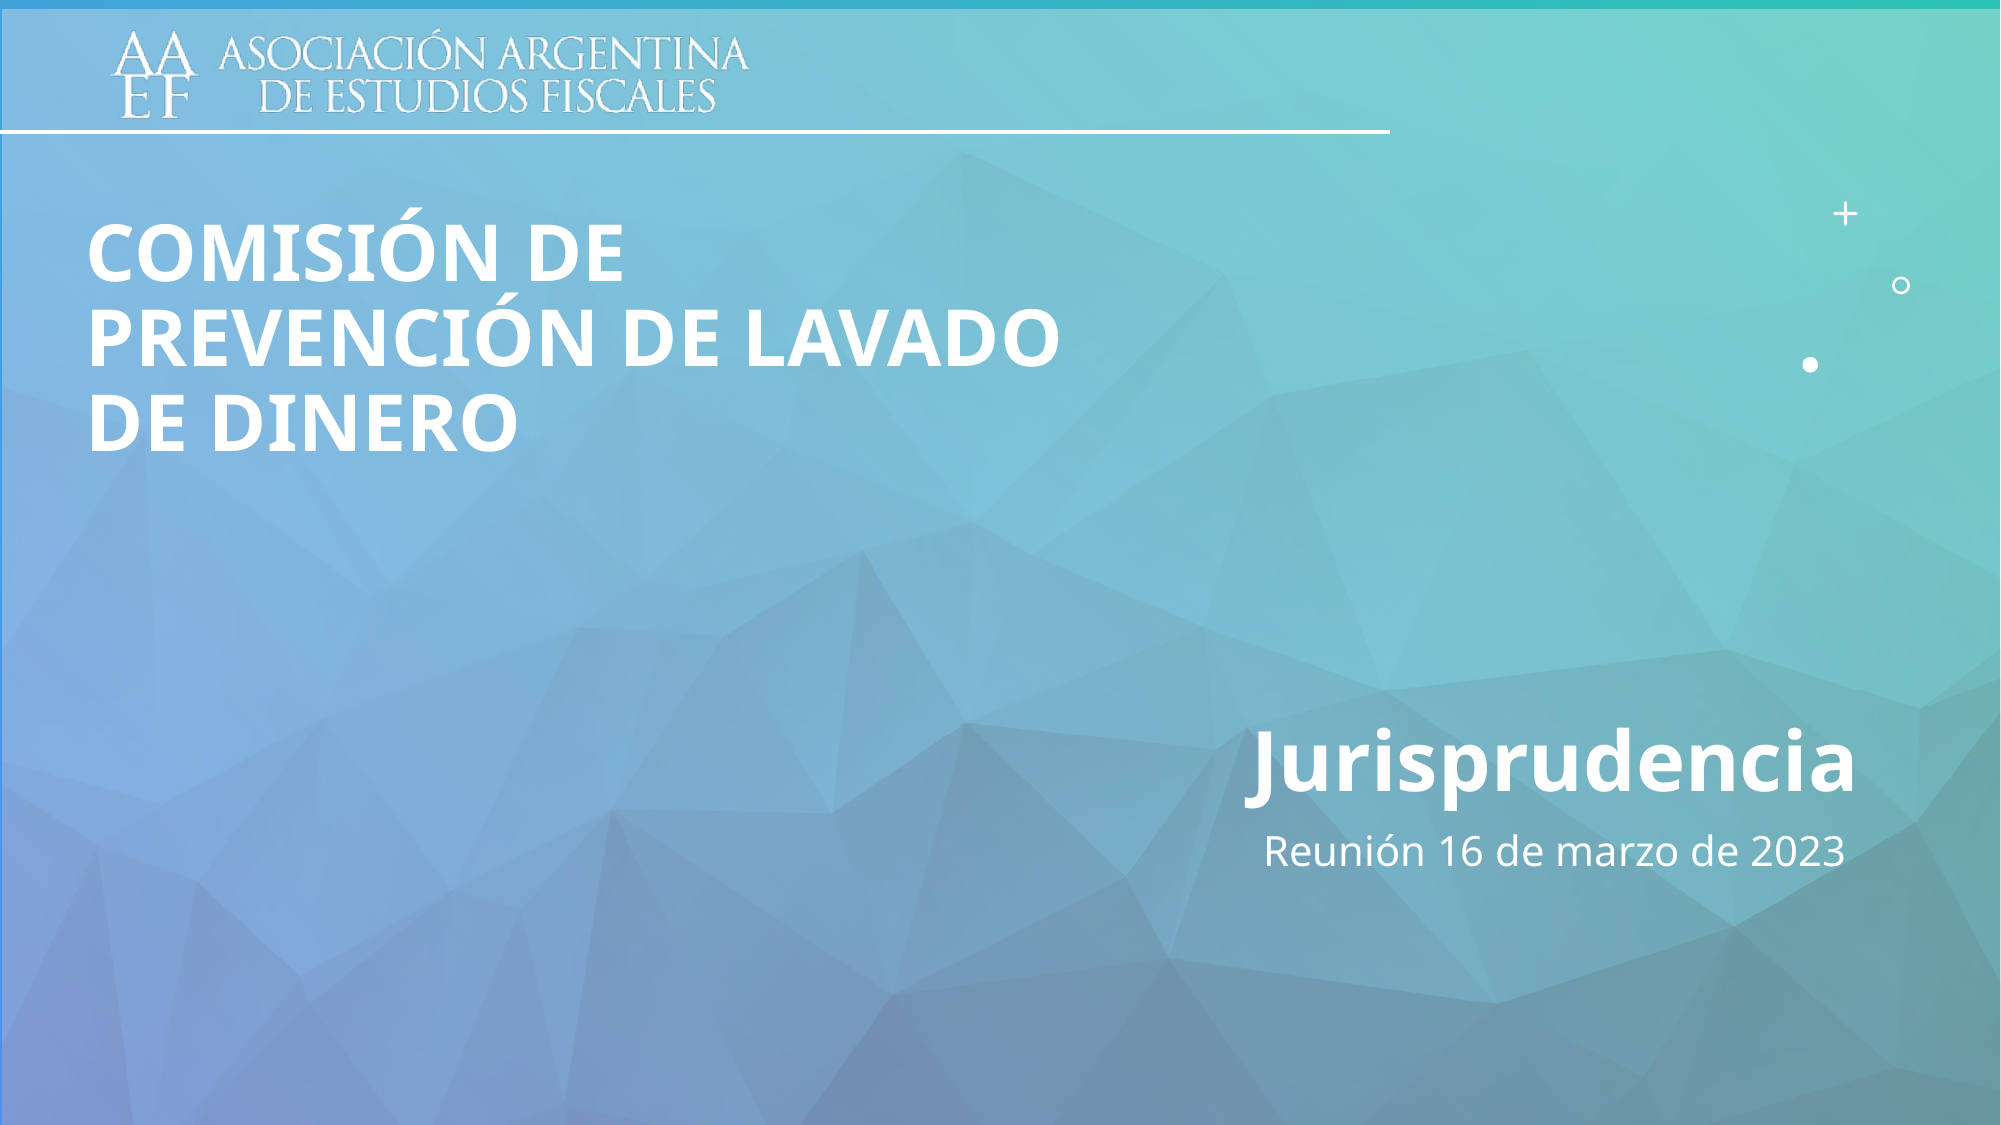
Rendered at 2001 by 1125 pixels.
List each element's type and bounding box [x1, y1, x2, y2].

picture [2, 9, 2000, 1125]
text_box [0, 0, 2000, 130]
